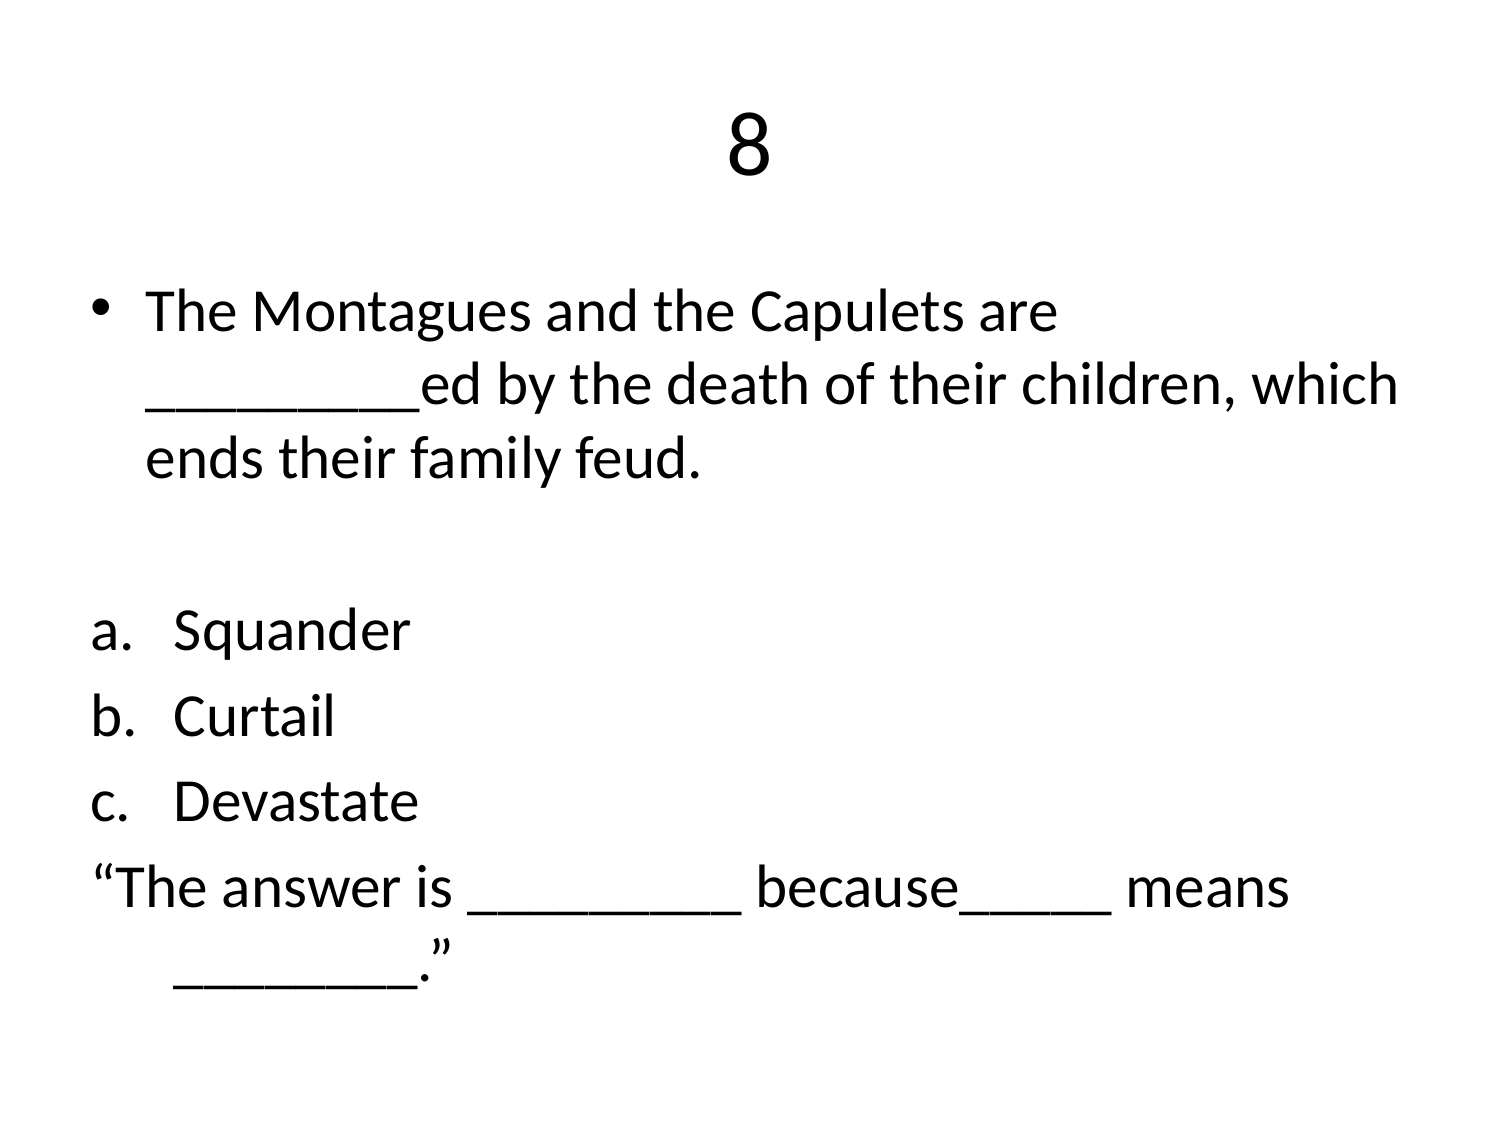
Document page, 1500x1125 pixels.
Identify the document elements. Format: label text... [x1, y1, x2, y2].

title 8 [75, 45, 1425, 233]
list The Montagues and the Capulets are _________ed by the death of their children, which ends their family feud. Squander Curtail Devastate “The answer is _________ because_____ means ________.” [75, 262, 1425, 1005]
